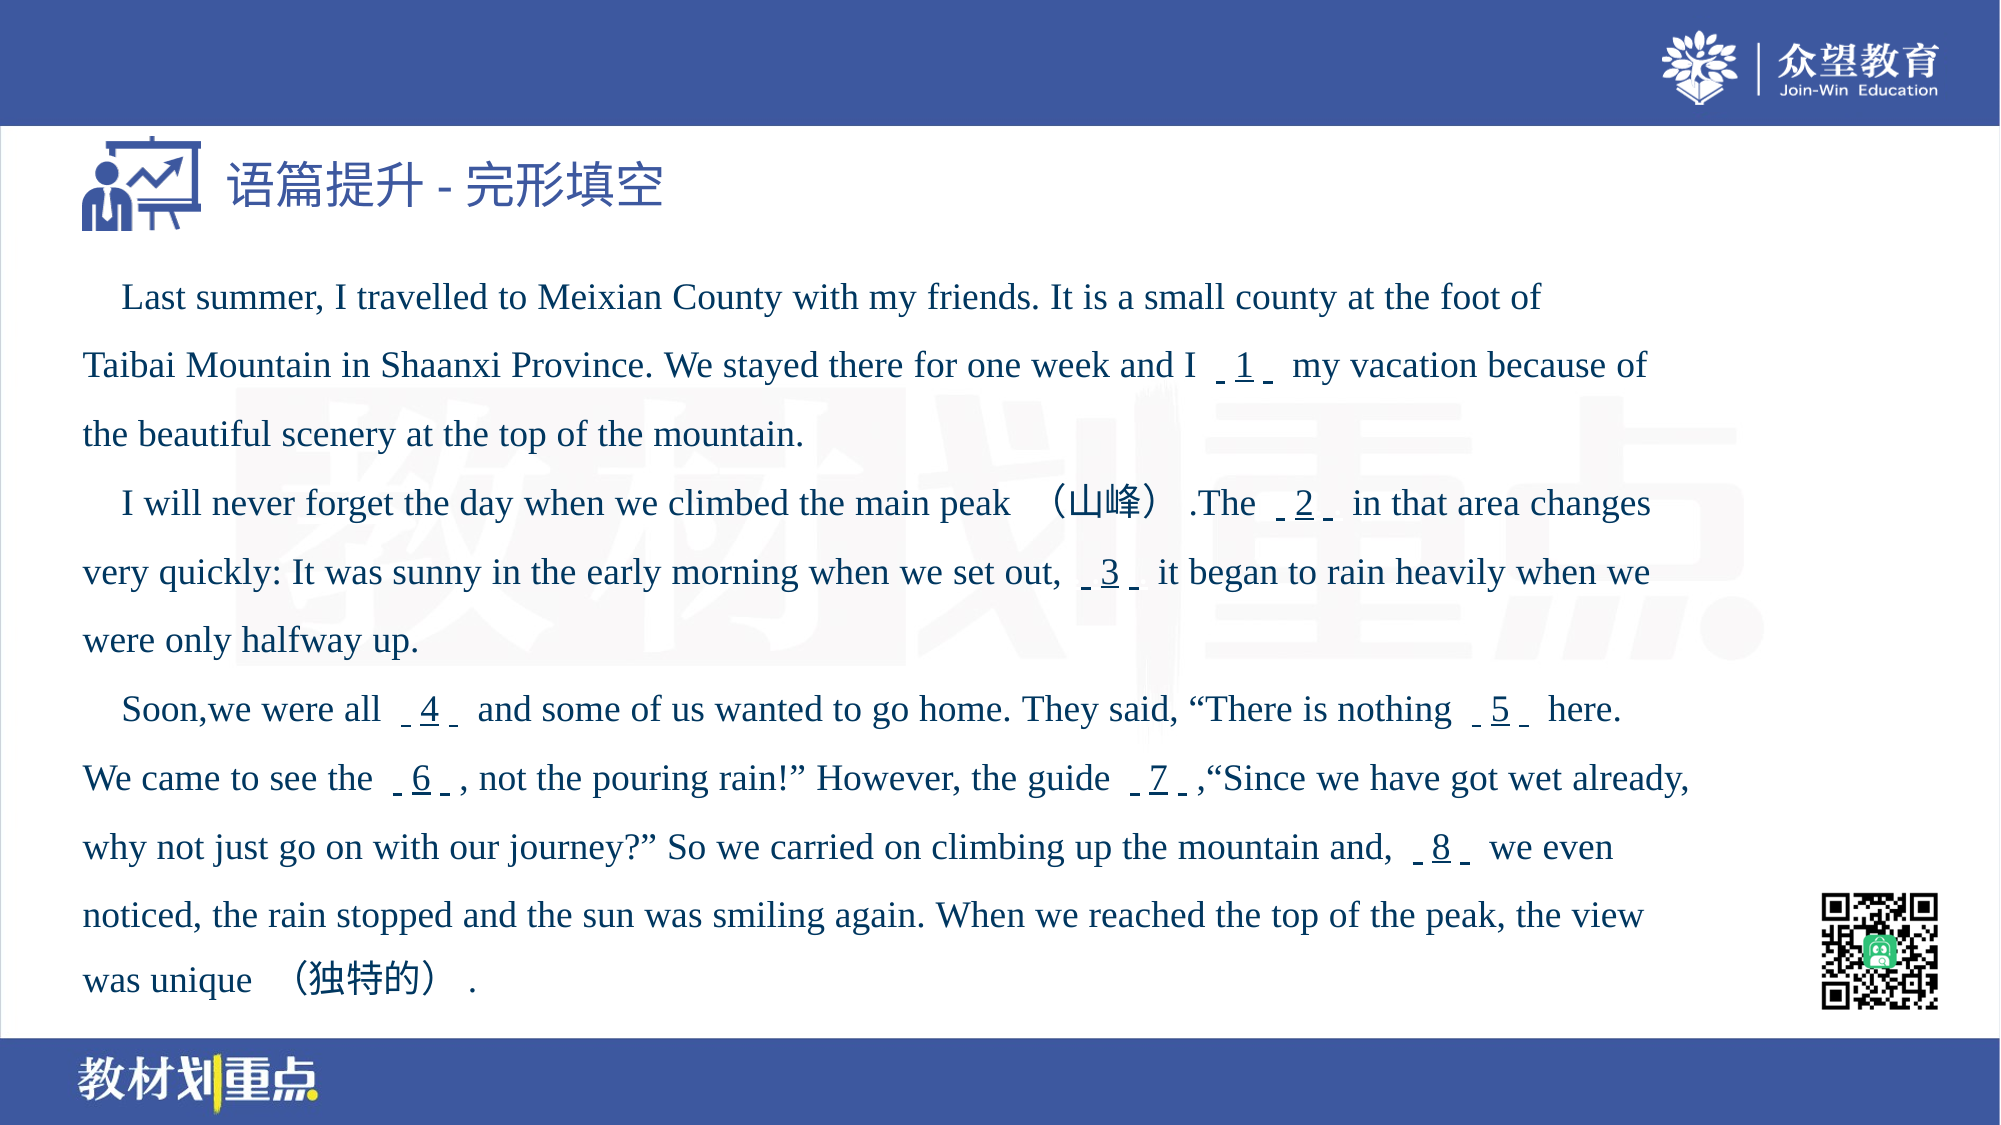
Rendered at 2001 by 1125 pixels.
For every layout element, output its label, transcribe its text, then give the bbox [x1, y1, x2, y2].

text_box Last summer, I travelled to Meixian County with my friends. It is a small county at the foot of Taibai Mountain in Shaanxi Province. We stayed there for one week and I . .1. . my vacation because of the beautiful scenery at the top of the mountain. I will never forget the day when we climbed the main peak （山峰）.The . .2. . in that area changes very quickly: It was sunny in the early morning when we set out, . .3. . it began to rain heavily when we were only halfway up. Soon,we were all . .4. . and some of us wanted to go home. They said, “There is nothing . .5. . here. We came to see the . .6. ., not the pouring rain!” However, the guide . .7. .,“Since we have got wet already, why not just go on with our journey?” So we carried on climbing up the mountain and, . .8. . we even noticed, the rain stopped and the sun was smiling again. When we reached the top of the peak, the view was unique （独特的）. [82, 248, 1817, 994]
picture [0, 0, 2000, 1125]
